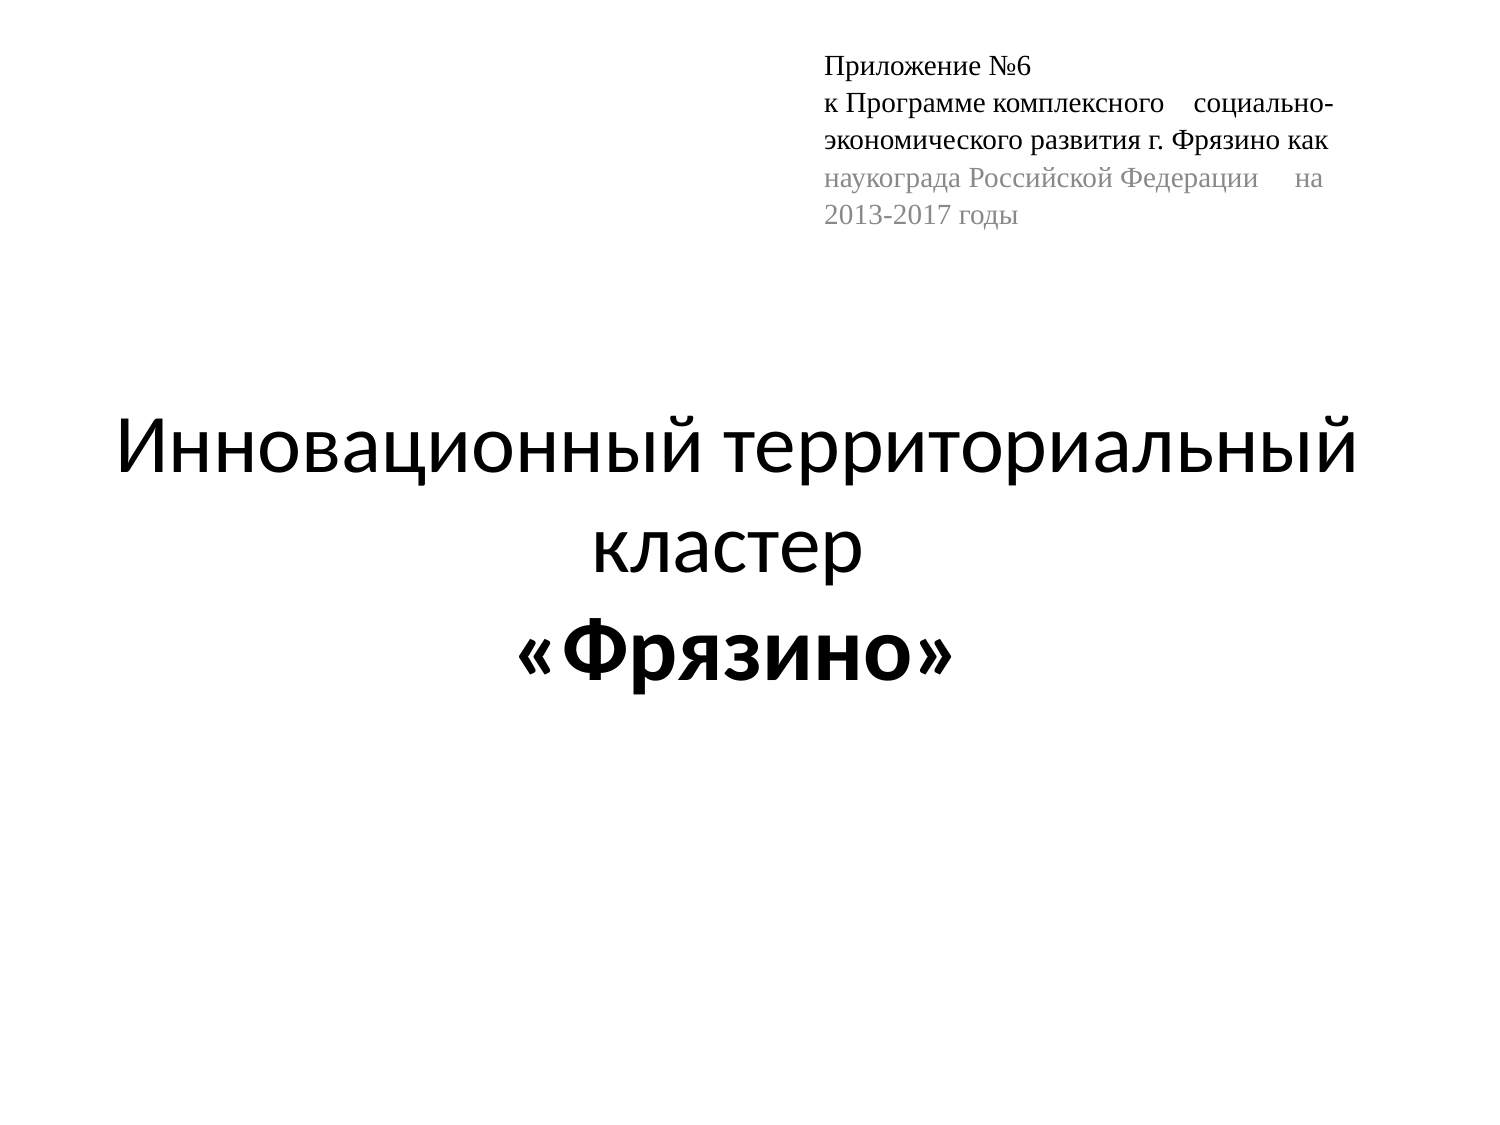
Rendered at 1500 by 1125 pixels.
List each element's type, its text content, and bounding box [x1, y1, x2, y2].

title Инновационный территориальный кластер «Фрязино» [100, 314, 1376, 575]
subtitle Приложение №6 к Программе комплексного социально- экономического развития г. Фрязино как наукограда Российской Федерации на 2013-2017 годы [808, 42, 1411, 315]
